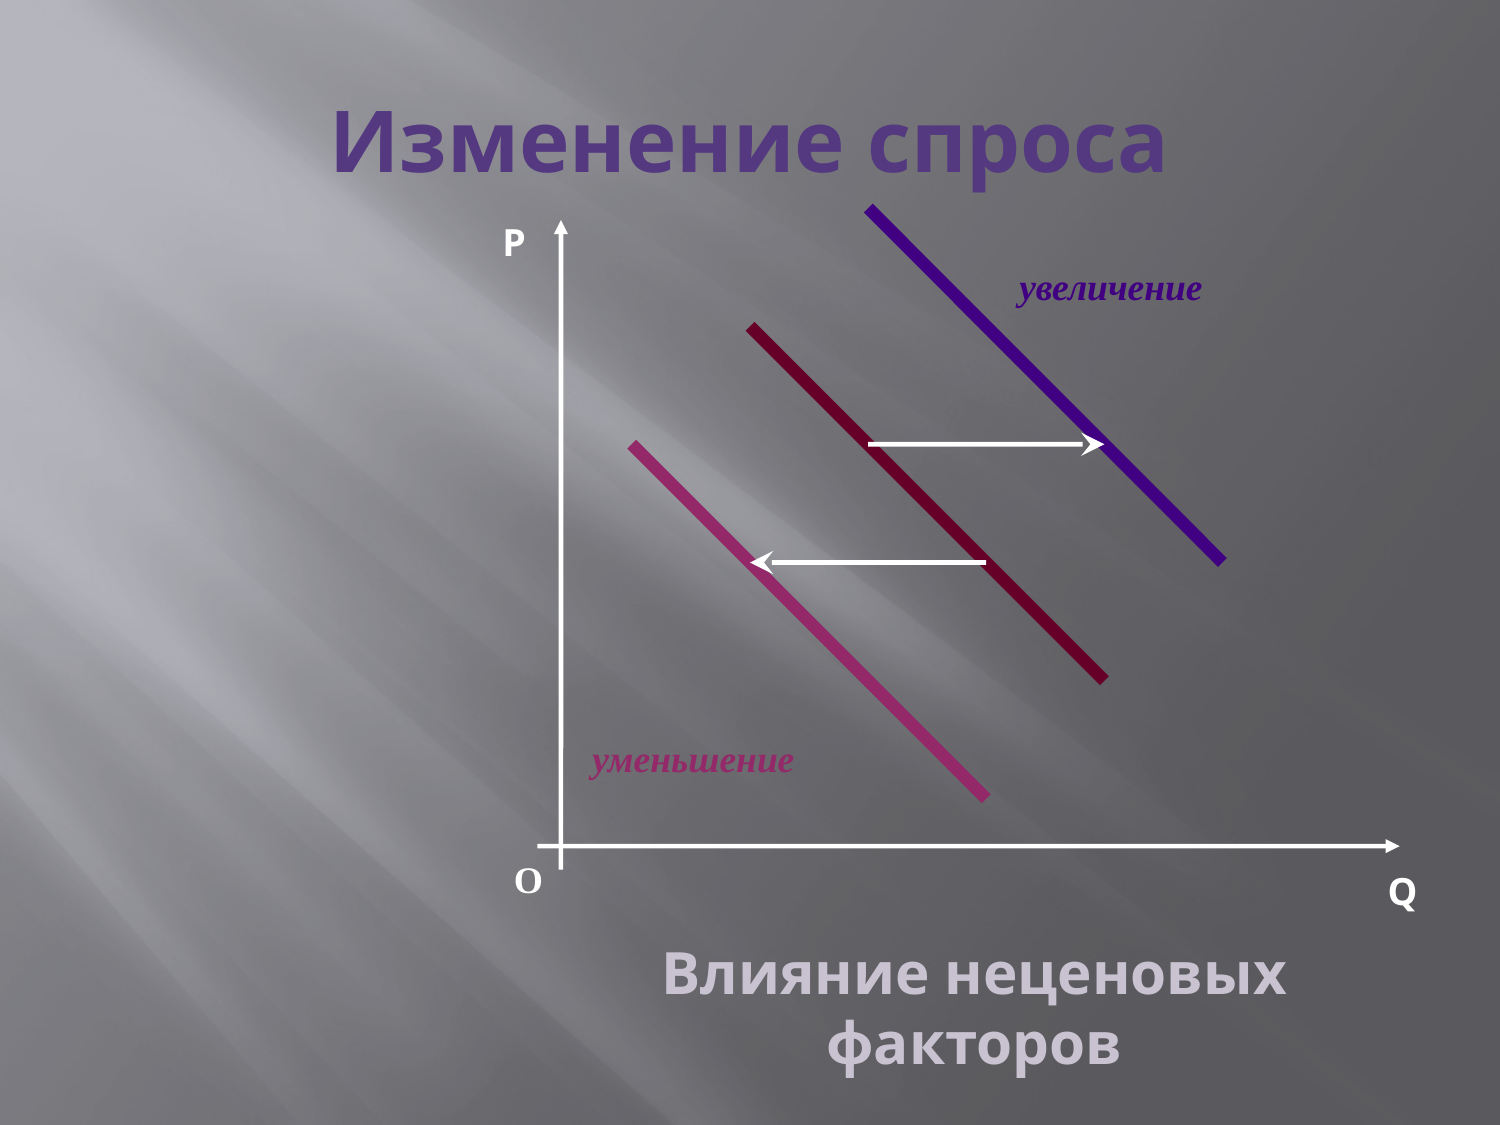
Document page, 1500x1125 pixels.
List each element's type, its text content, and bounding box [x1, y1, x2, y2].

title Изменение спроса [75, 45, 1425, 233]
text_box [750, 552, 771, 573]
text_box [554, 220, 568, 845]
text_box уменьшение [577, 727, 810, 788]
text_box [1083, 433, 1105, 455]
text_box Q [1372, 860, 1432, 921]
text_box [537, 839, 1400, 853]
text_box О [498, 849, 558, 909]
text_box увеличение [1004, 255, 1218, 316]
text_box Влияние неценовых факторов [501, 928, 1447, 1084]
text_box P [487, 211, 541, 272]
